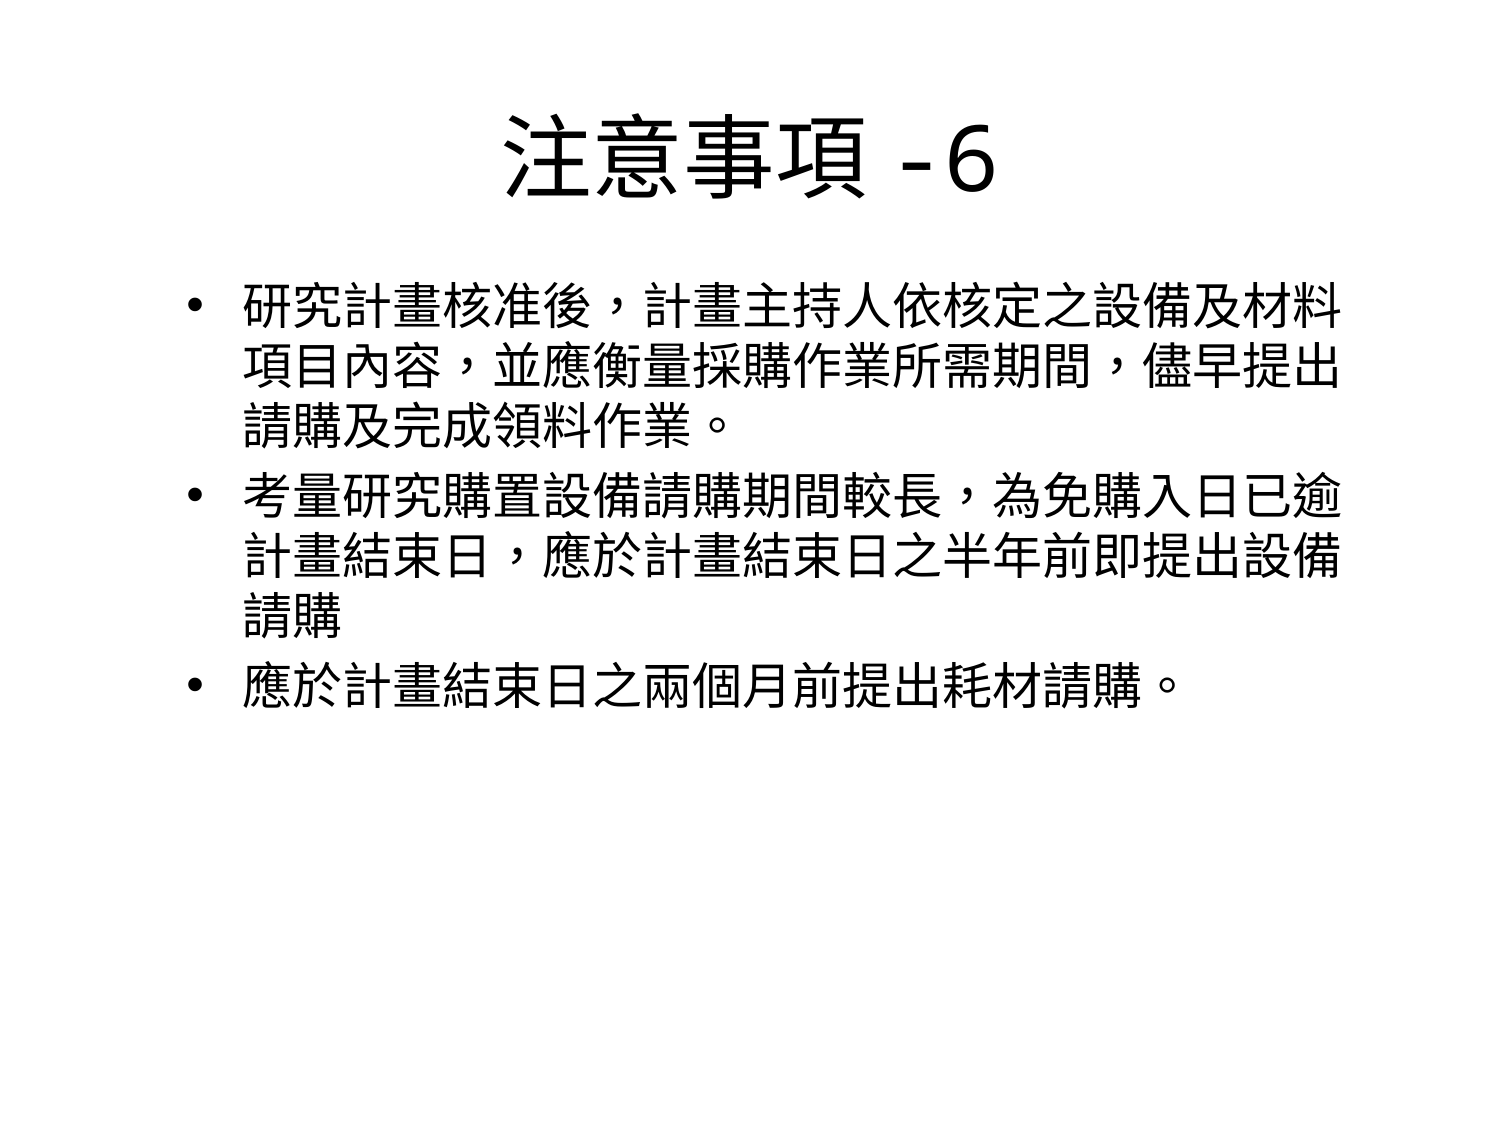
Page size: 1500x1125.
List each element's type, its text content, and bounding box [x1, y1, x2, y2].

subtitle 研究計畫核准後，計畫主持人依核定之設備及材料項目內容，並應衡量採購作業所需期間，儘早提出請購及完成領料作業。 考量研究購置設備請購期間較長，為免購入日已逾計畫結束日，應於計畫結束日之半年前即提出設備請購 應於計畫結束日之兩個月前提出耗材請購。 [171, 267, 1400, 1035]
title 注意事項-6 [112, 66, 1388, 244]
